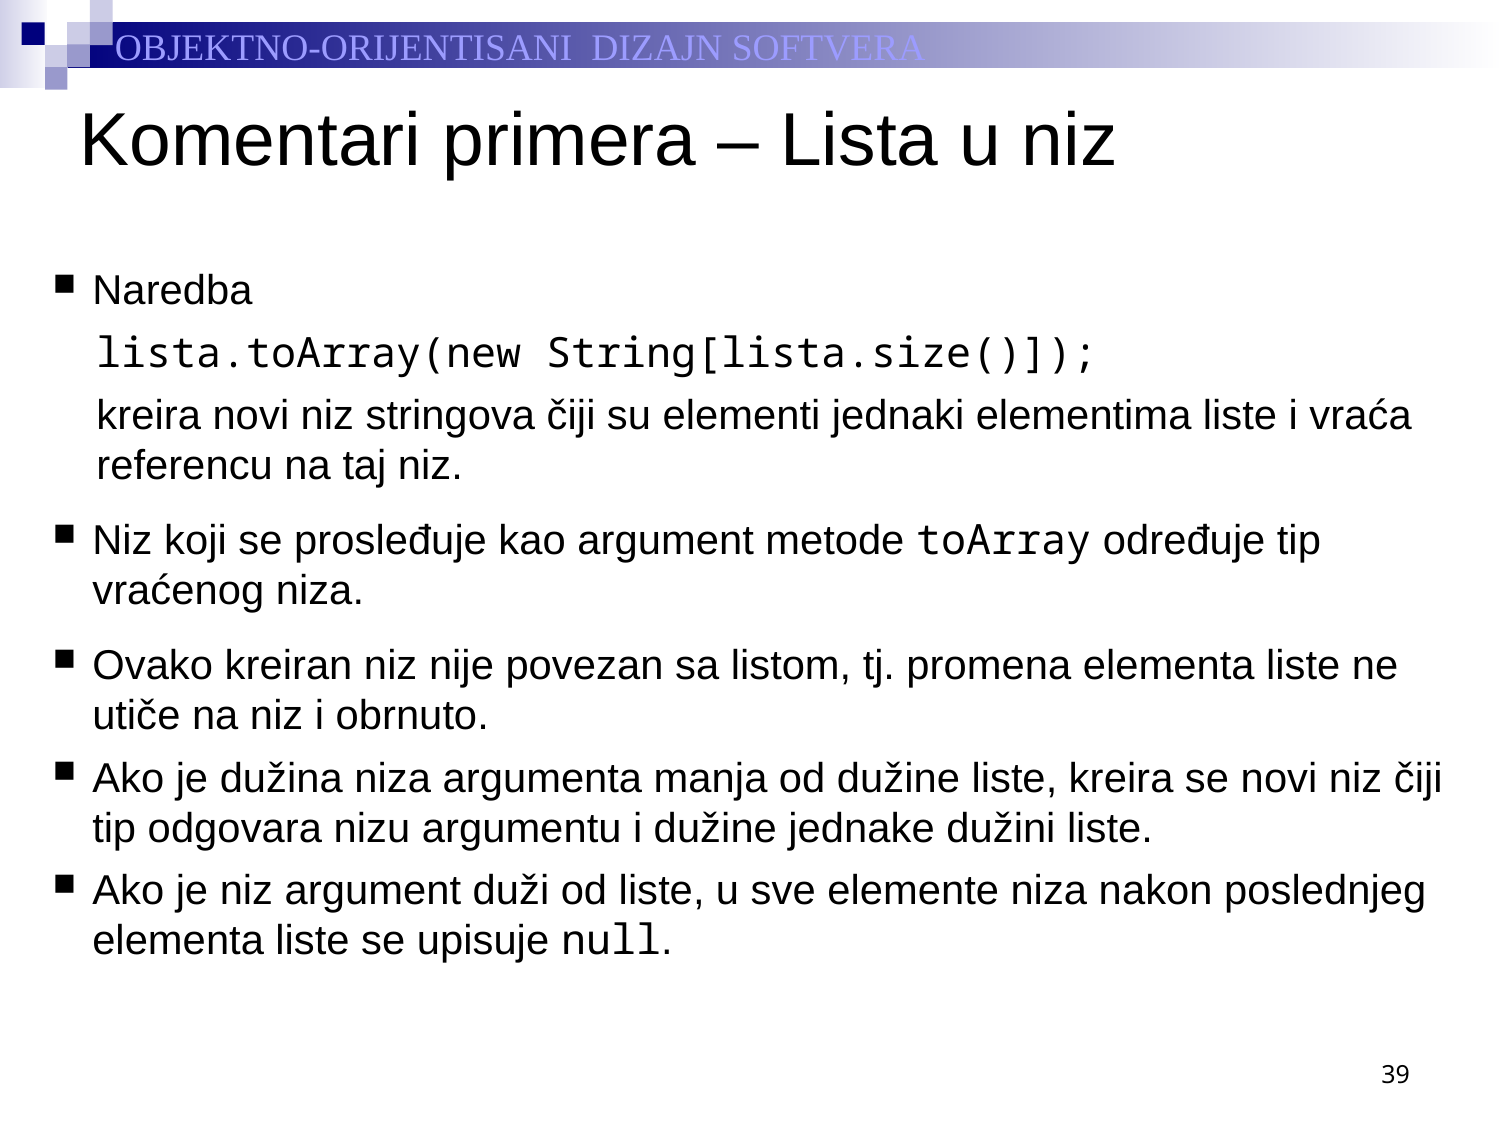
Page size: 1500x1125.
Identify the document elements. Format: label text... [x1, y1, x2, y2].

slide_number 39 [1074, 1024, 1426, 1101]
title Komentari primera – Lista u niz [64, 86, 1187, 185]
text_box Naredba lista.toArray(new String[lista.size()]); kreira novi niz stringova čiji su elementi jednaki elementima liste i vraća referencu na taj niz. Niz koji se prosleđuje kao argument metode toArray određuje tip vraćenog niza. Ovako kreiran niz nije povezan sa listom, tj. promena elementa liste ne utiče na niz i obrnuto. Ako je dužina niza argumenta manja od dužine liste, kreira se novi niz čiji tip odgovara nizu argumentu i dužine jednake dužini liste. Ako je niz argument duži od liste, u sve elemente niza nakon poslednjeg elementa liste se upisuje null. [41, 255, 1459, 976]
